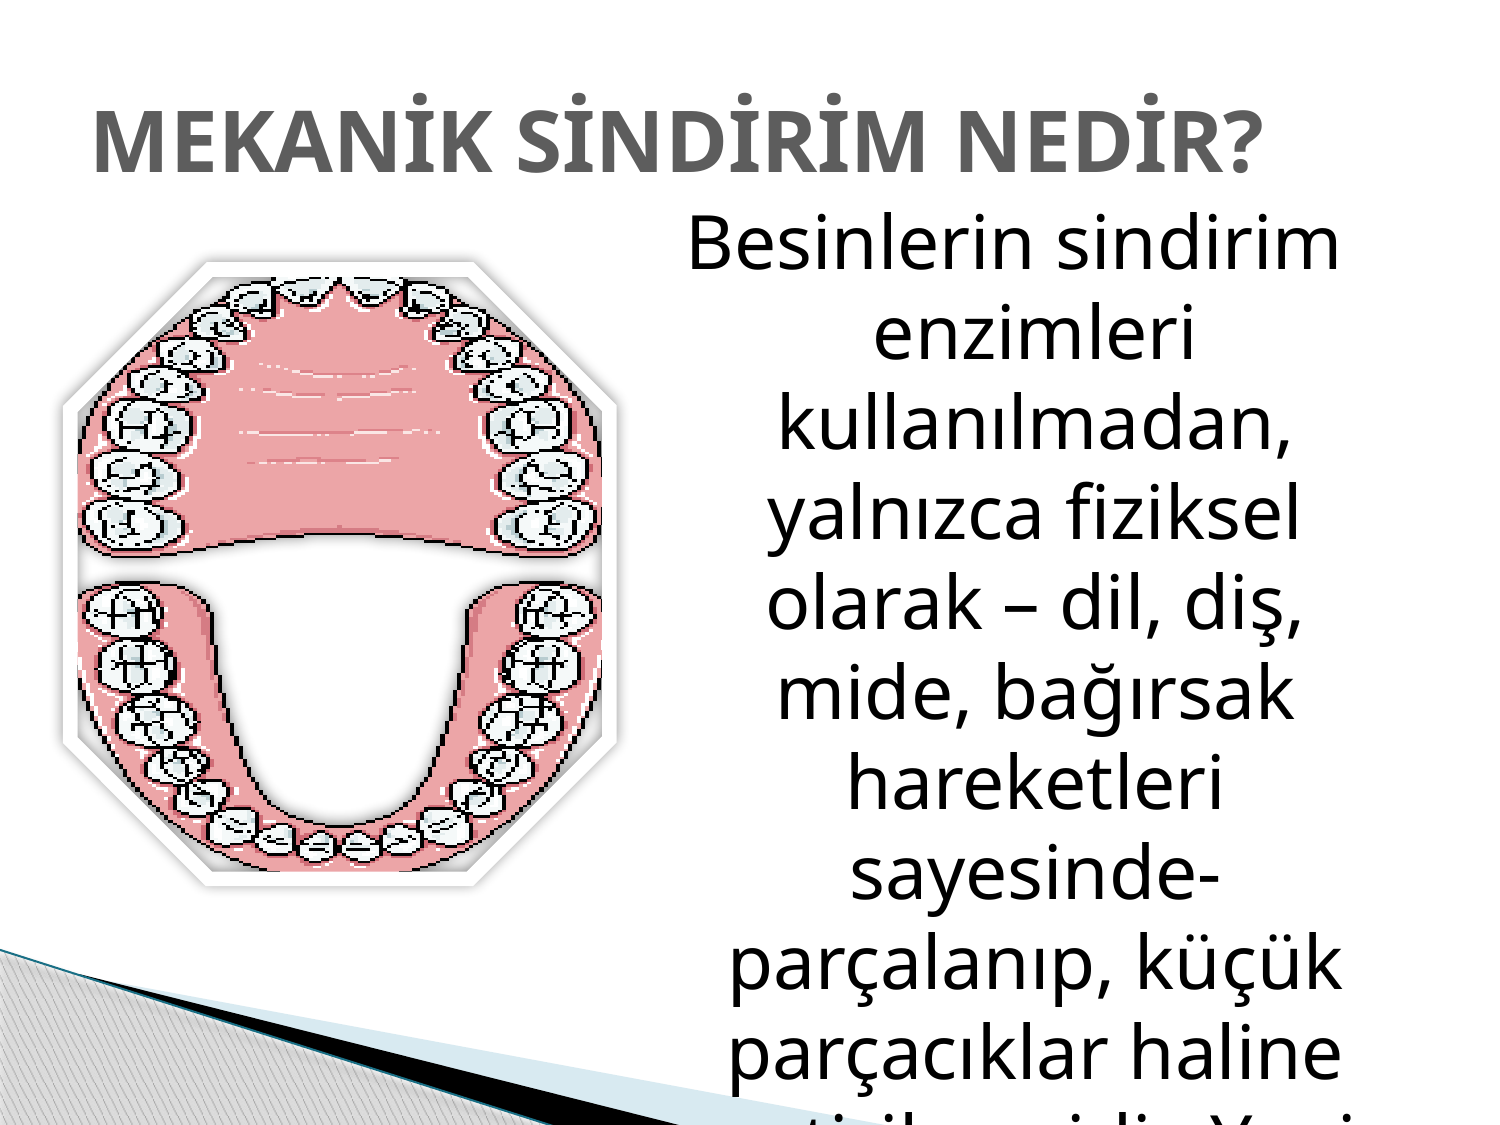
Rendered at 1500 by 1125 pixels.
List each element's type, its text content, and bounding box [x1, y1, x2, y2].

list Besinlerin sindirim enzimleri kullanılmadan, yalnızca fiziksel olarak – dil, diş, mide, bağırsak hareketleri sayesinde- parçalanıp, küçük parçacıklar haline getirilmesidir. Yani besinlerin kesilmesi, parçalanması, mide ve bağırsaklarda salgılanan sular sayesinde boza kıvamına getirilmesidir. [585, 233, 1425, 1125]
title MEKANİK SİNDİRİM NEDİR? [75, 45, 1425, 233]
picture [70, 269, 610, 880]
